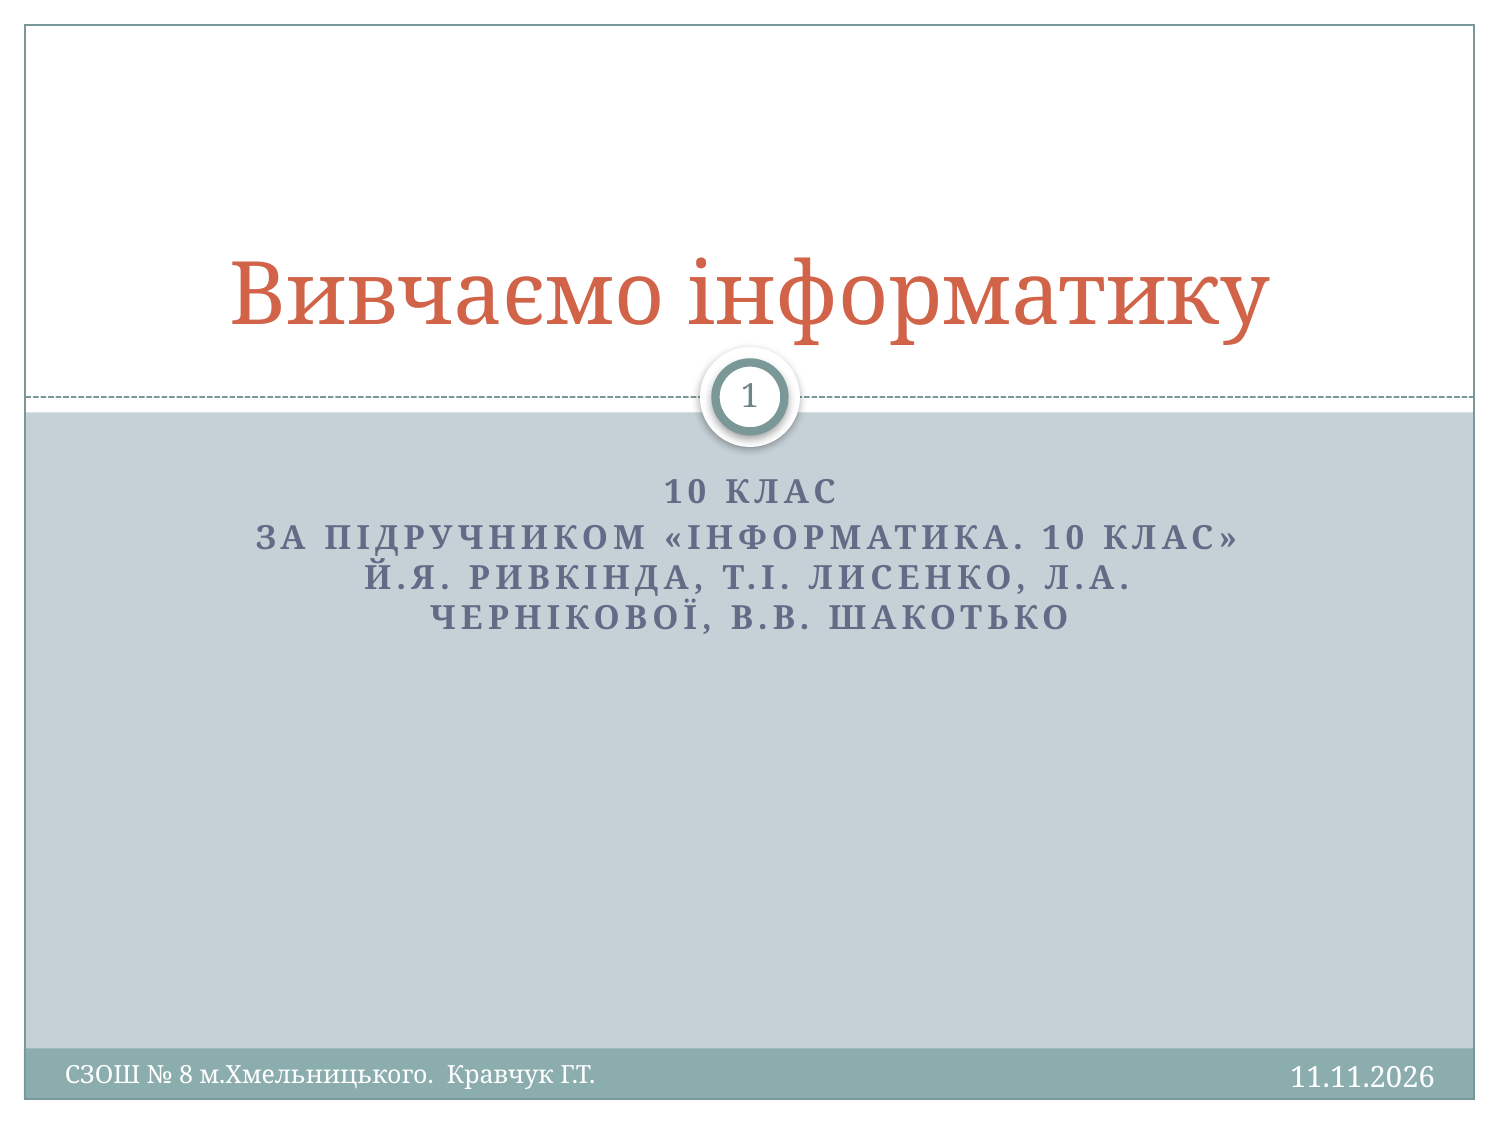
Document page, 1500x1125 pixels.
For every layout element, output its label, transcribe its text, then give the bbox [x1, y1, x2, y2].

footer СЗОШ № 8 м.Хмельницького. Кравчук Г.Т. [50, 1051, 638, 1112]
subtitle 10 клас За підручником «Інформатика. 10 клас» Й.Я. Ривкінда, Т.І. Лисенко, Л.А. Чернікової, В.В. Шакотько [225, 462, 1275, 750]
title Вивчаємо інформатику [112, 62, 1388, 350]
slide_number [950, 1050, 1450, 1111]
slide_number 1 [712, 360, 788, 434]
